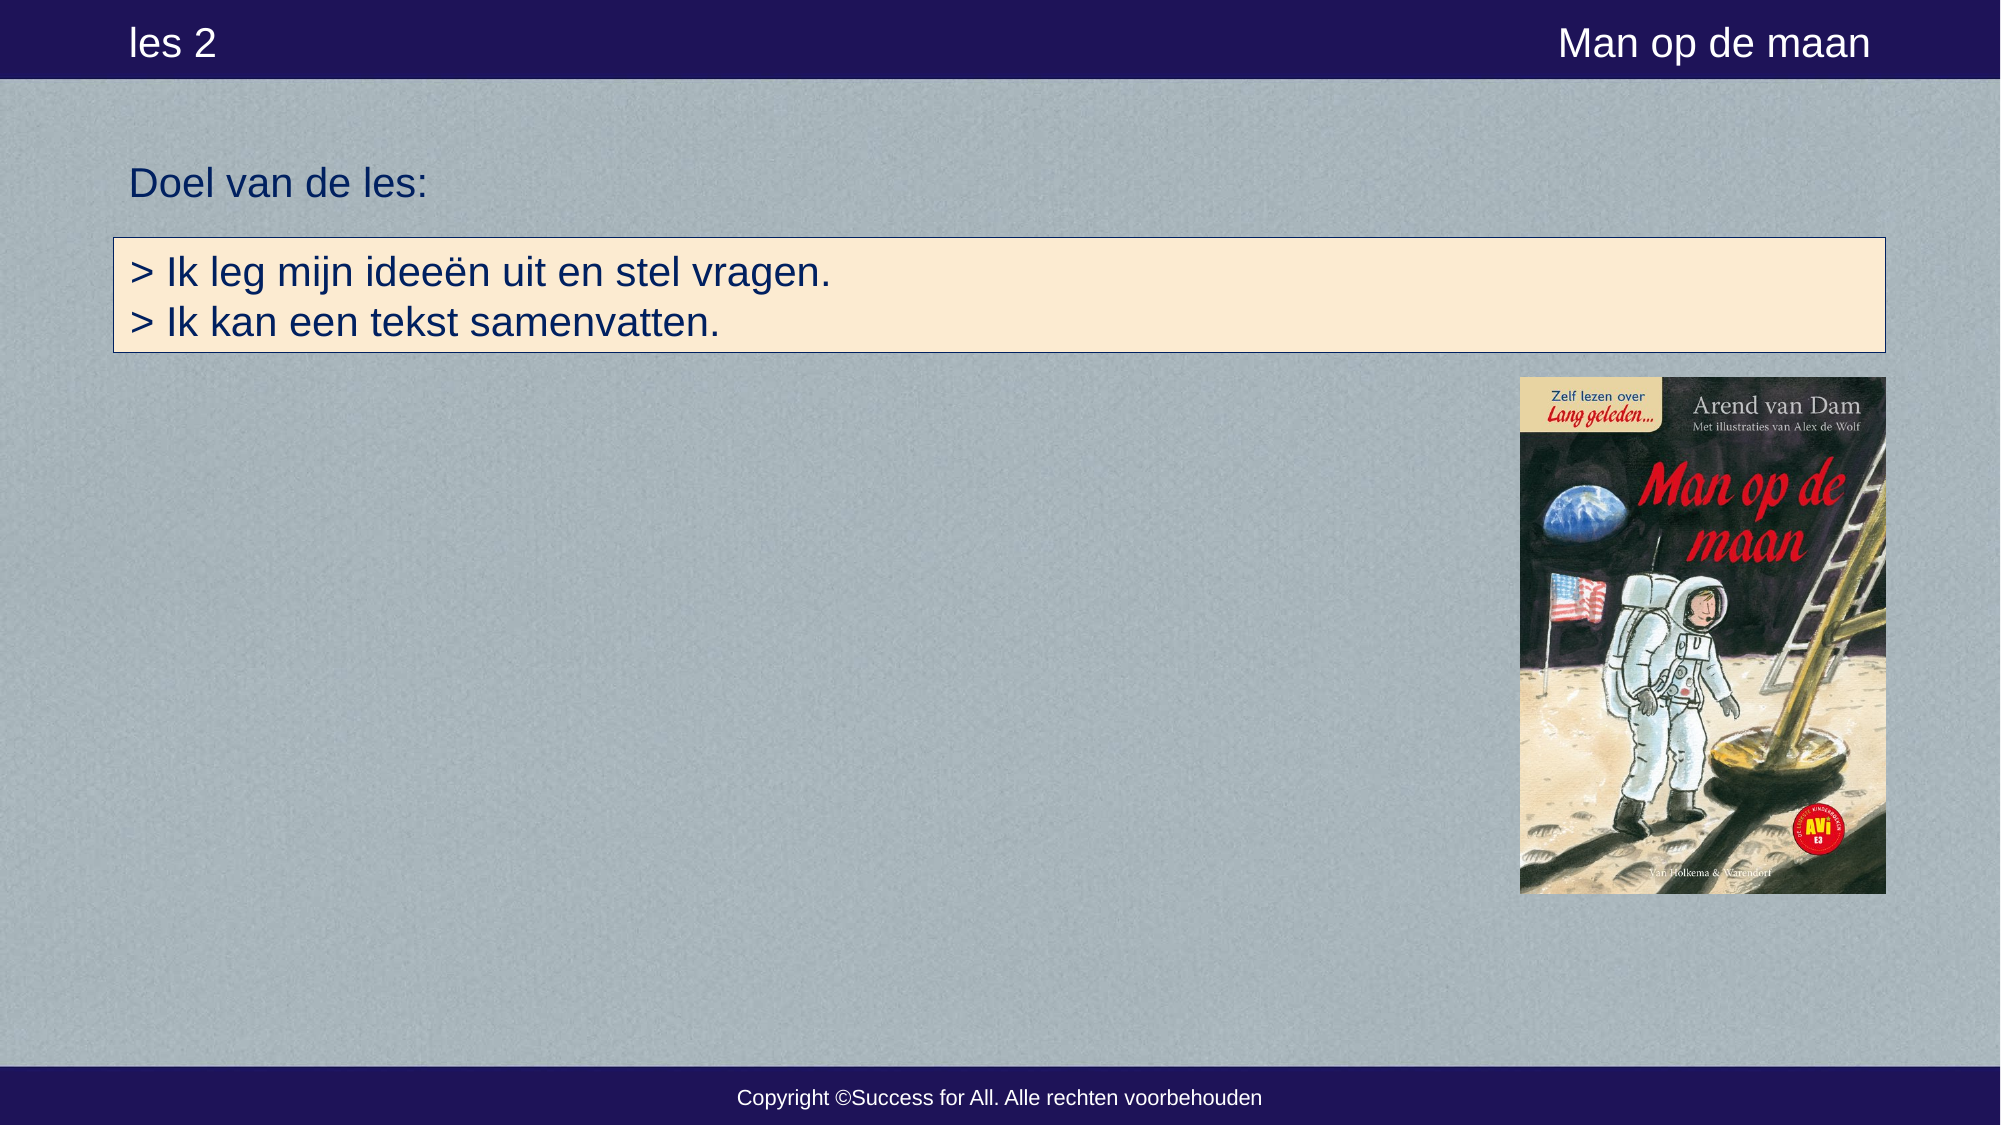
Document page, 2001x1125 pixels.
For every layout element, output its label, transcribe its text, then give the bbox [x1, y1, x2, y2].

text_box > Ik leg mijn ideeën uit en stel vragen. > Ik kan een tekst samenvatten. [113, 237, 1886, 353]
text_box Doel van de les: [113, 148, 1635, 214]
text_box Man op de maan [999, 8, 1886, 73]
text_box Copyright ©Success for All. Alle rechten voorbehouden [0, 1076, 2000, 1125]
picture [0, 0, 2001, 1125]
text_box les 2 [114, 8, 354, 73]
